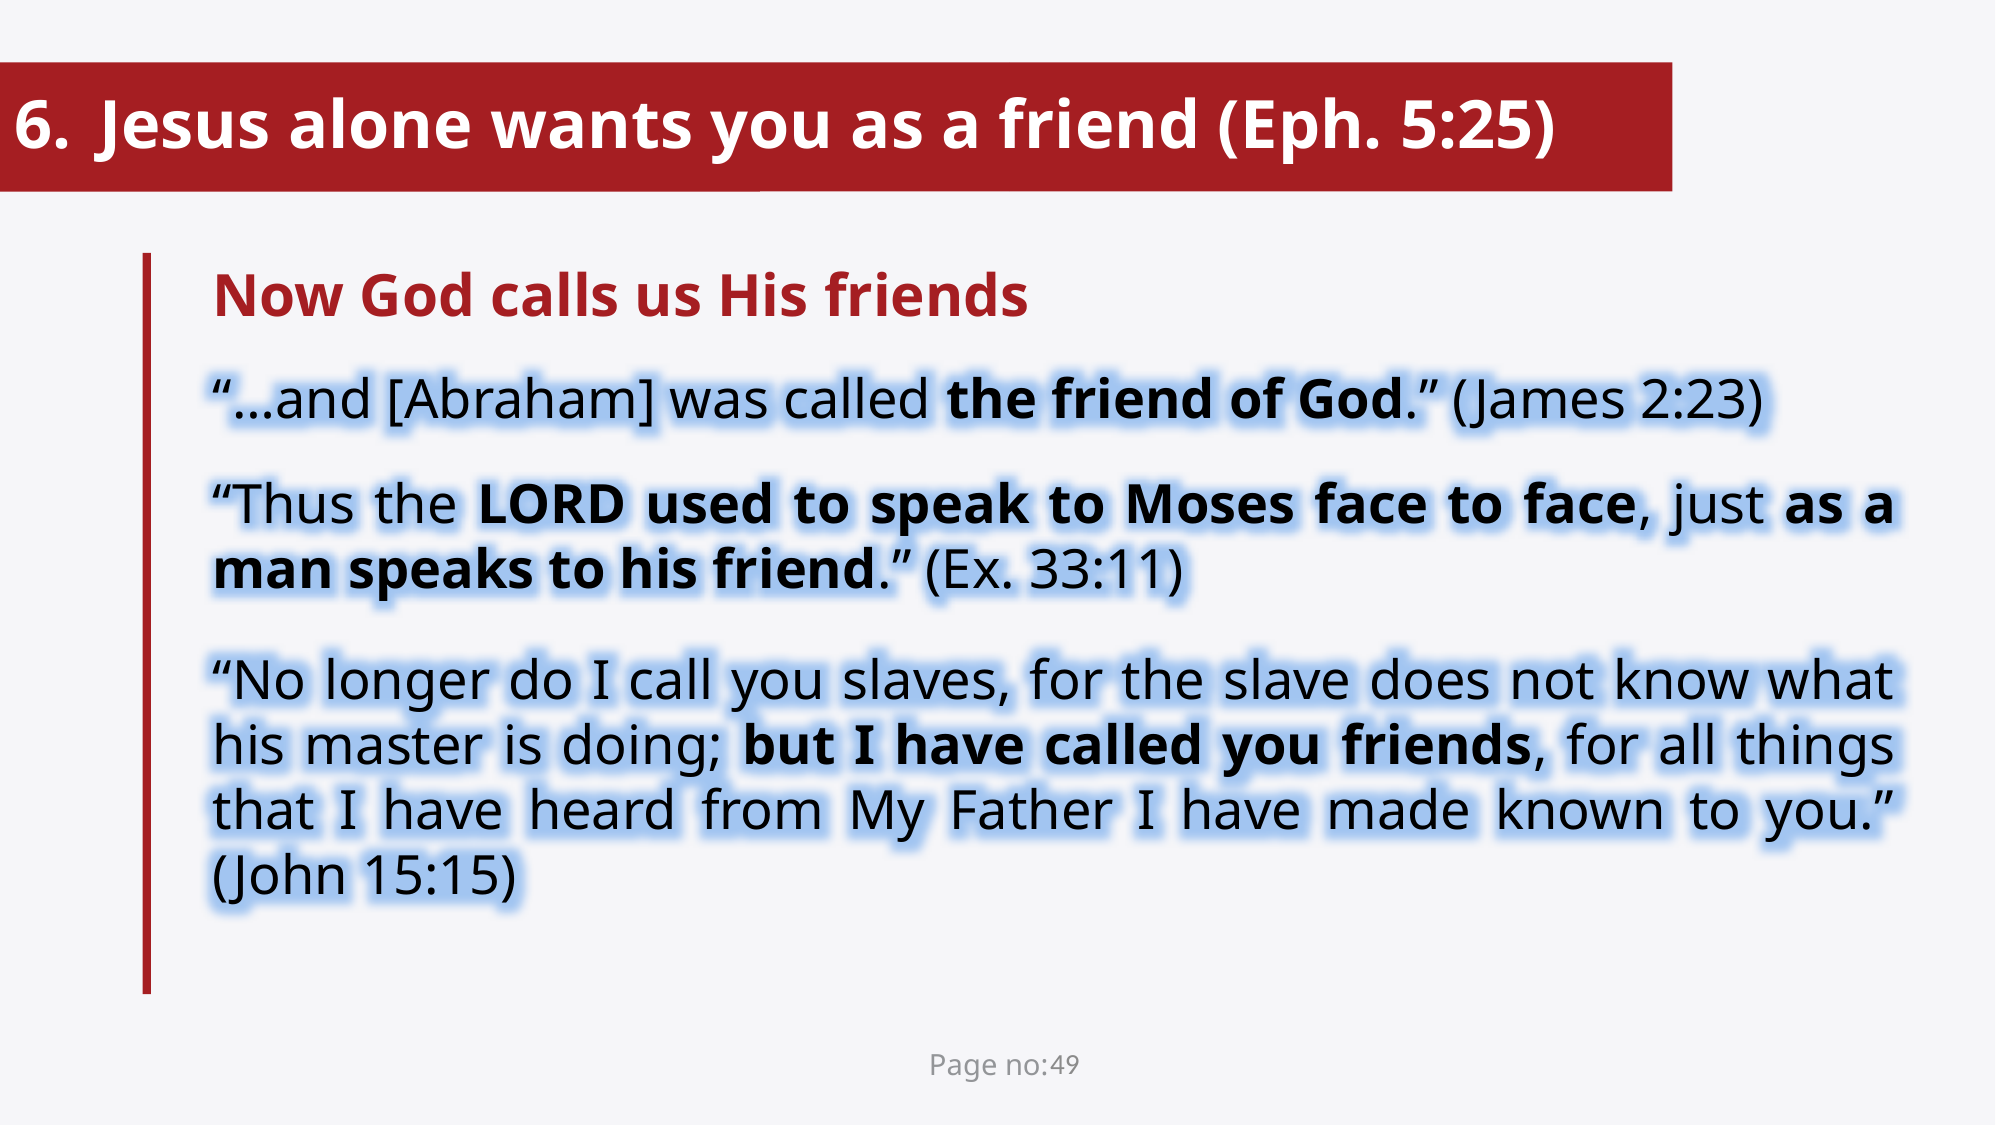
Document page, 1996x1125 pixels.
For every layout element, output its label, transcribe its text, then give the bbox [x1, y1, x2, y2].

text_box Now God calls us His friends [198, 250, 1911, 336]
text_box “Thus the Lord used to speak to Moses face to face, just as a man speaks to his friend.” (Ex. 33:11) [198, 462, 1911, 608]
text_box “…and [Abraham] was called the friend of God.” (James 2:23) [198, 356, 1911, 437]
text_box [0, 62, 1711, 192]
text_box “No longer do I call you slaves, for the slave does not know what his master is doing; but I have called you friends, for all things that I have heard from My Father I have made known to you.” (John 15:15) [198, 637, 1911, 913]
